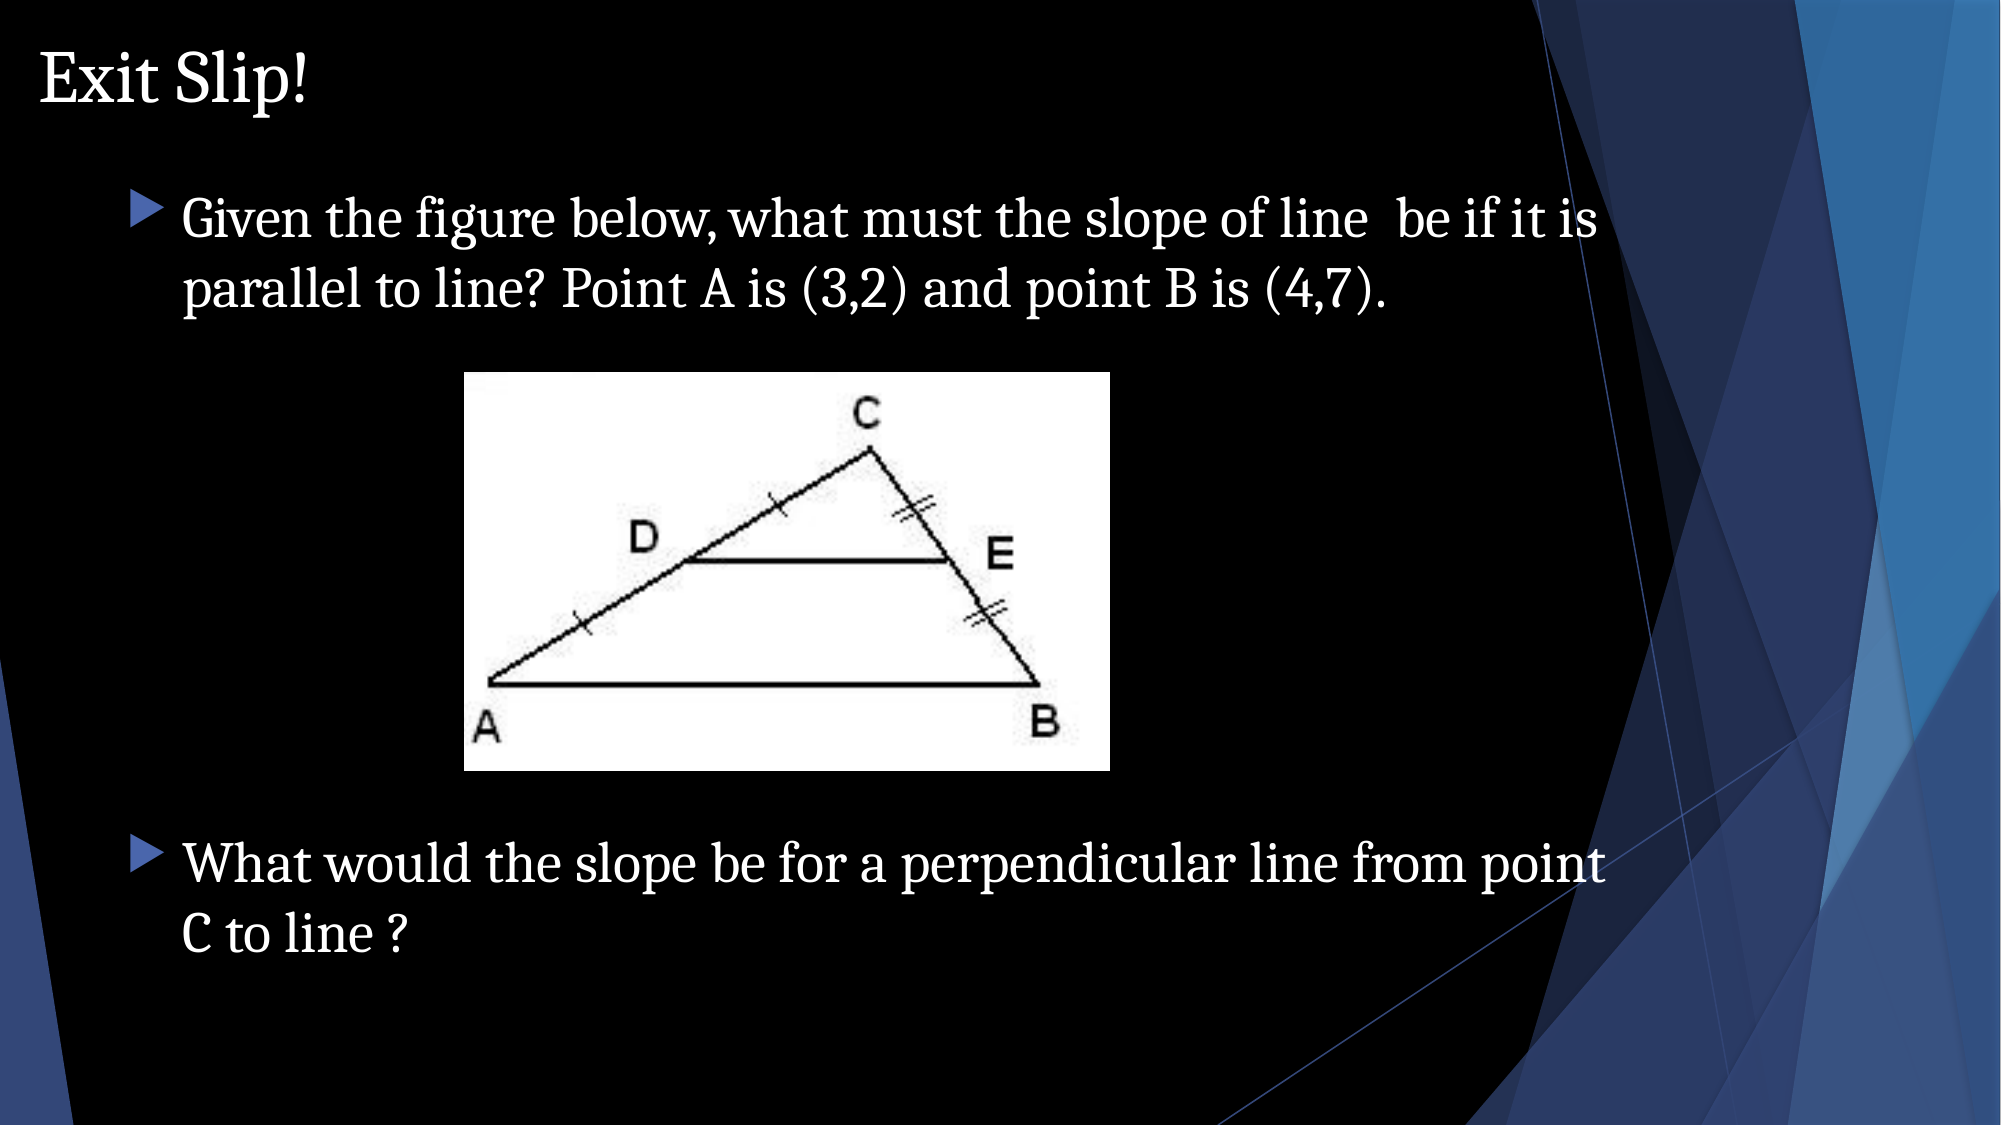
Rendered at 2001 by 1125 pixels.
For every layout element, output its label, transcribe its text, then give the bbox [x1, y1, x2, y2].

picture [463, 372, 1110, 772]
title Exit Slip! [23, 20, 1434, 238]
